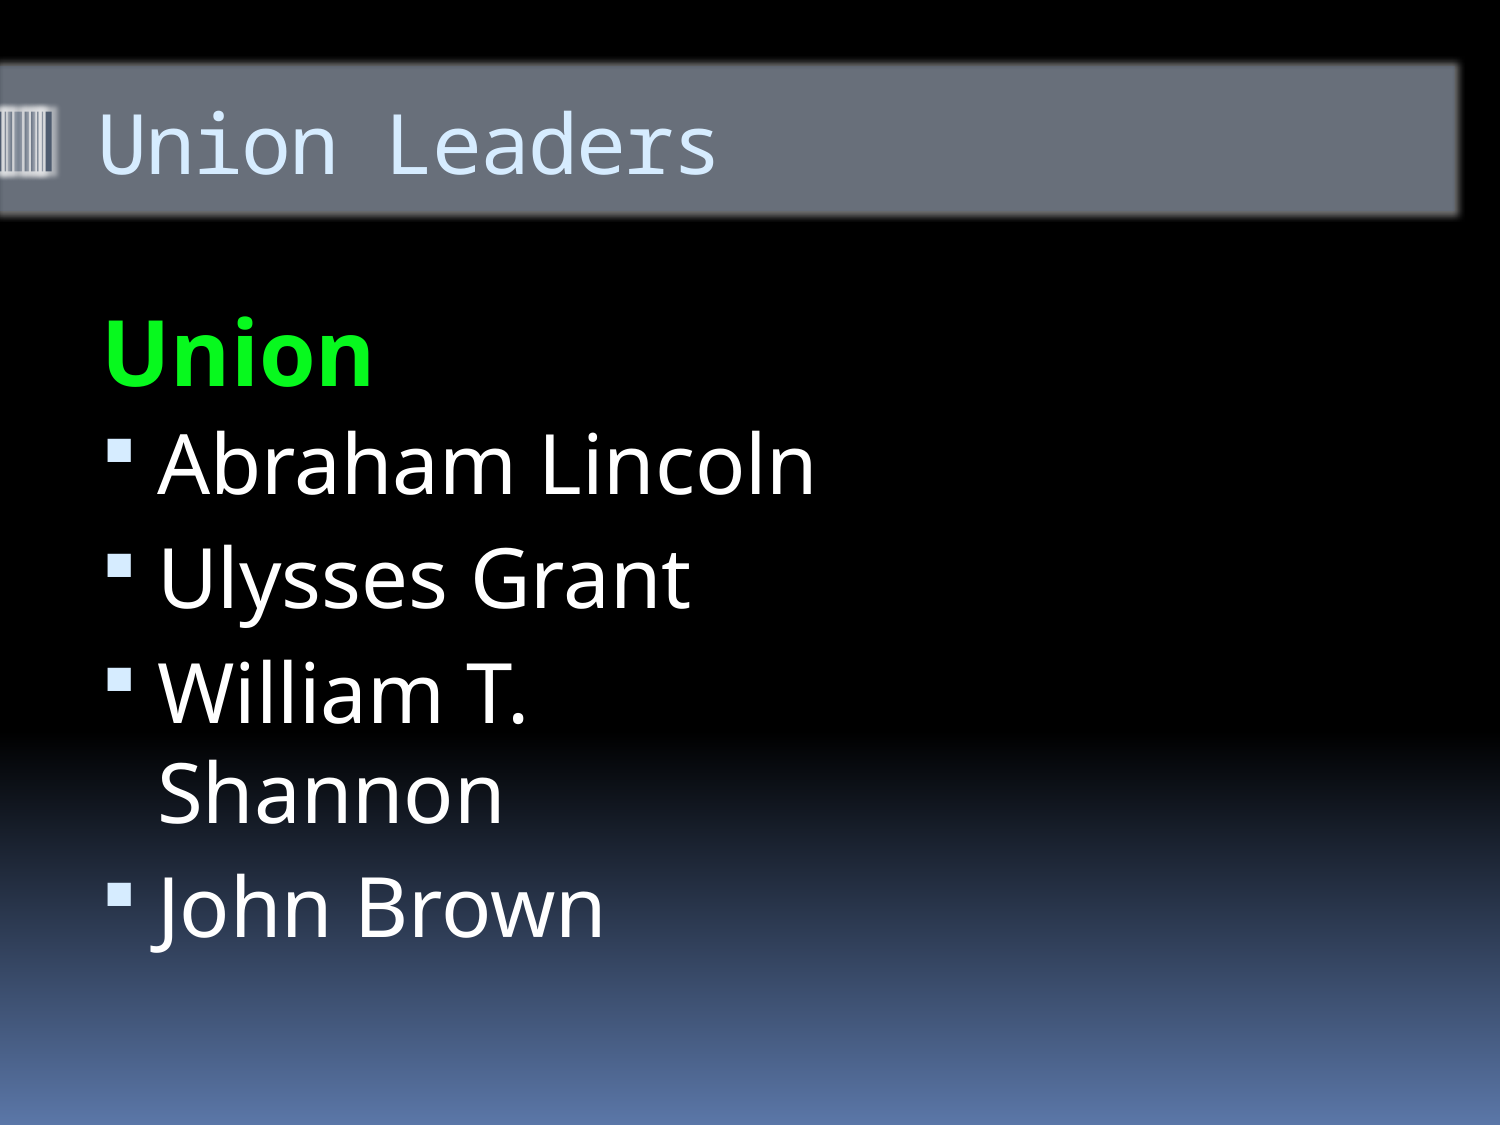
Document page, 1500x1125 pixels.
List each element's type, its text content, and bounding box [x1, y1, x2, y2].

list Union [75, 296, 738, 402]
list Abraham Lincoln Ulysses Grant William T. Shannon John Brown [75, 403, 863, 1053]
title Union Leaders [82, 83, 1358, 234]
